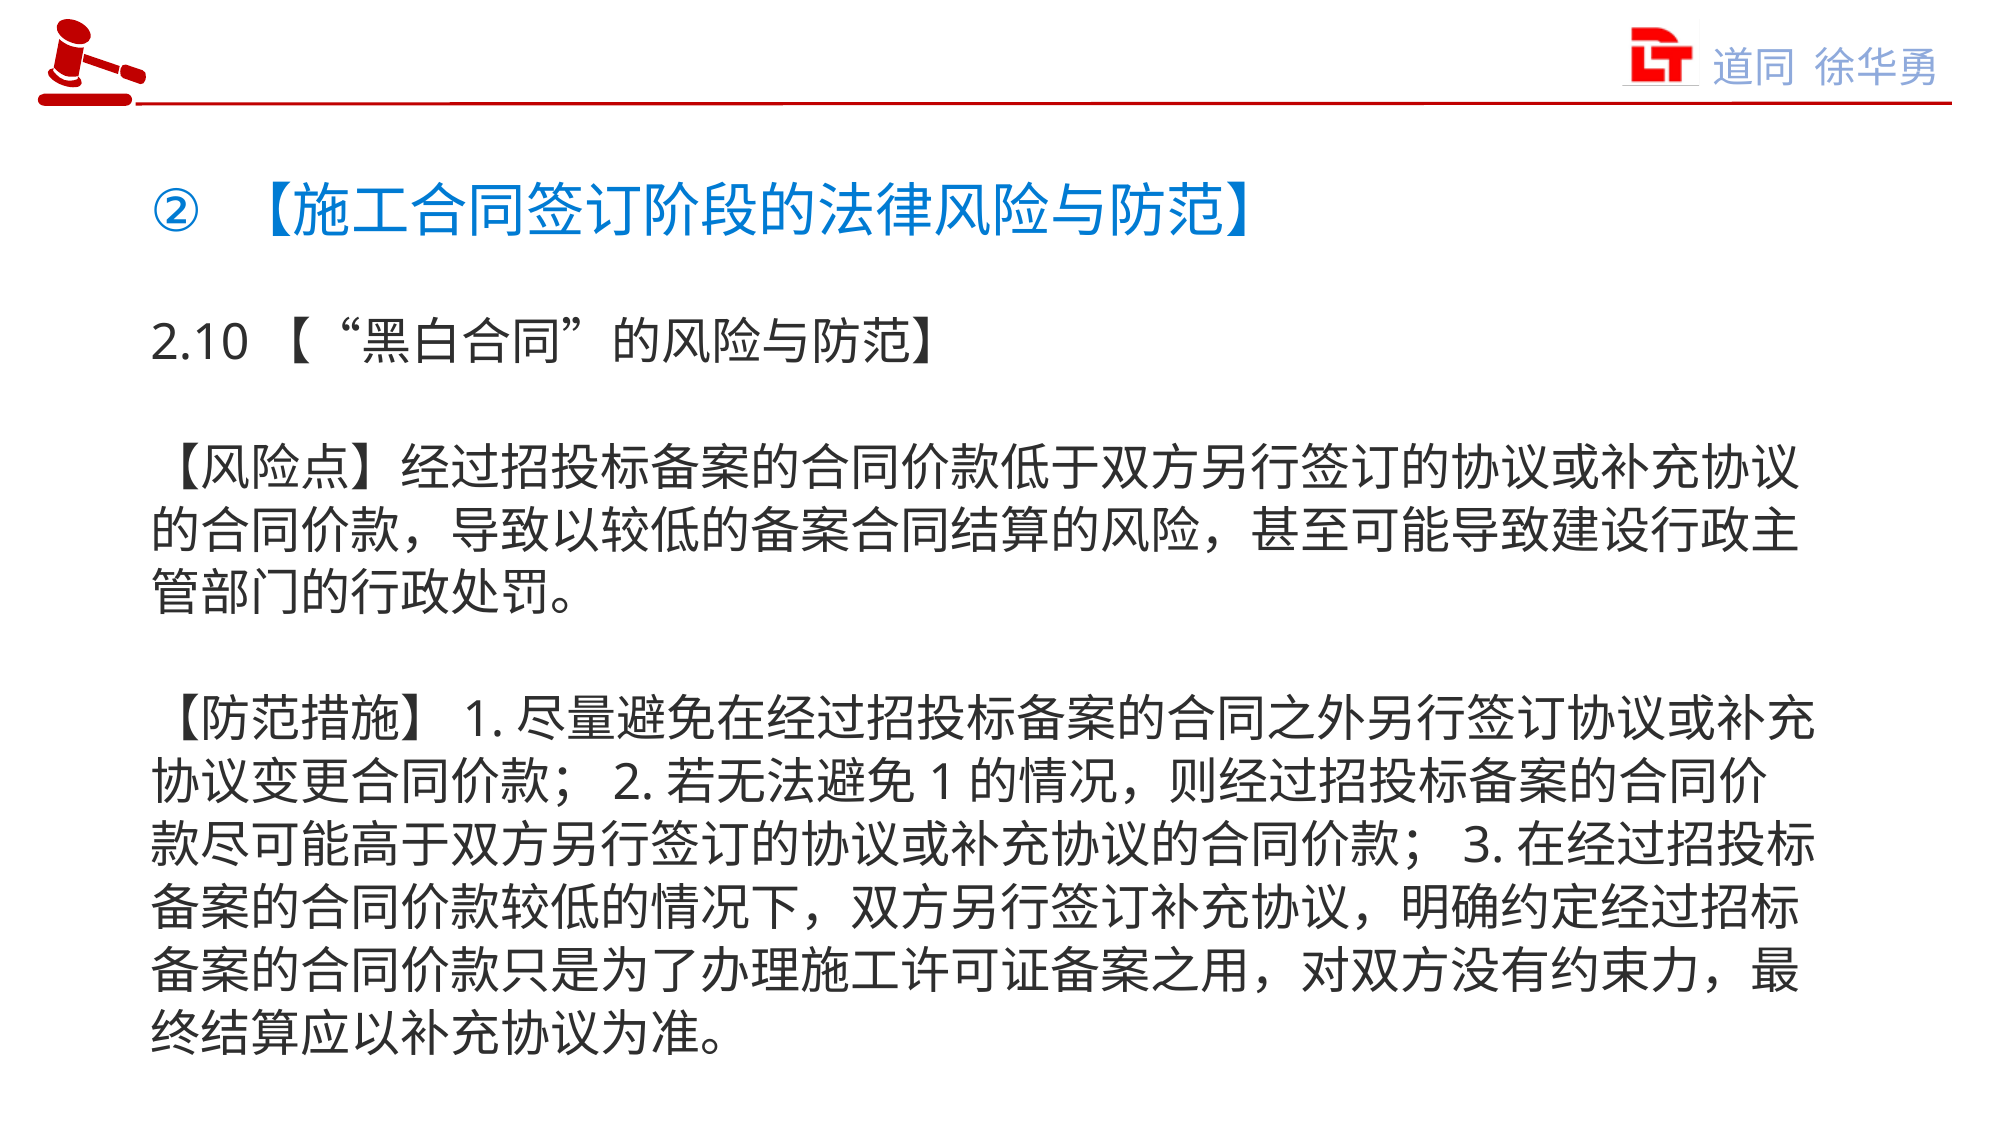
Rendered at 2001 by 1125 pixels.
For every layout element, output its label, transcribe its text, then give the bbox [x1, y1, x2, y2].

text_box 【施工合同签订阶段的法律风险与防范】 2.10【“黑白合同”的风险与防范】 【风险点】经过招投标备案的合同价款低于双方另行签订的协议或补充协议的合同价款，导致以较低的备案合同结算的风险，甚至可能导致建设行政主管部门的行政处罚。 【防范措施】1.尽量避免在经过招投标备案的合同之外另行签订协议或补充协议变更合同价款；2.若无法避免1的情况，则经过招投标备案的合同价款尽可能高于双方另行签订的协议或补充协议的合同价款；3.在经过招投标备案的合同价款较低的情况下，双方另行签订补充协议，明确约定经过招标备案的合同价款只是为了办理施工许可证备案之用，对双方没有约束力，最终结算应以补充协议为准。 [135, 173, 1832, 1069]
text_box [37, 17, 1954, 106]
picture [1622, 19, 1699, 97]
